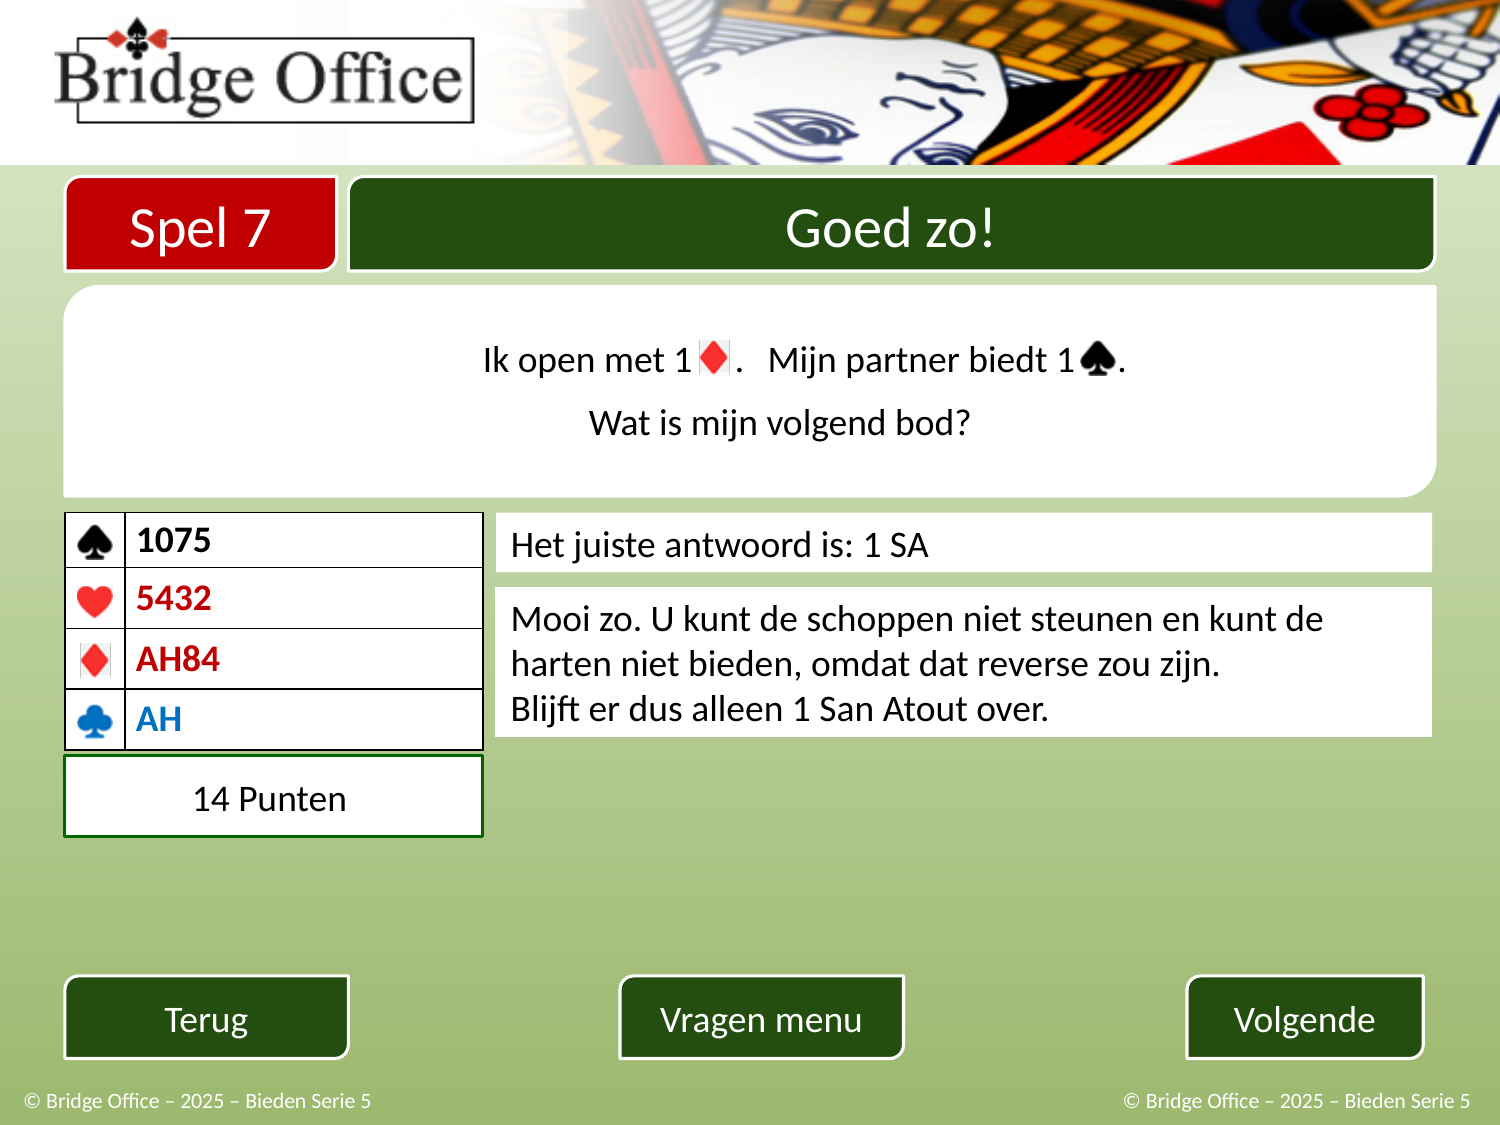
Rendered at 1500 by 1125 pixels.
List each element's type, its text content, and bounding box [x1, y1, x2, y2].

picture [0, 0, 1500, 166]
picture [77, 643, 114, 679]
text_box Goed zo! [346, 179, 1437, 273]
table_cell [66, 629, 124, 688]
text_box Volgende [1185, 974, 1425, 1061]
table_cell [66, 568, 124, 628]
text_box Wat is mijn volgend bod? [573, 390, 995, 451]
text_box © Bridge Office – 2025 – Bieden Serie 5 [1107, 1079, 1500, 1121]
table_cell AH [126, 690, 482, 749]
text_box Ik open met 1 . [468, 327, 788, 388]
table_cell AH84 [126, 629, 482, 688]
picture [77, 585, 114, 618]
text_box Het juiste antwoord is: 1 SA [496, 512, 1433, 573]
table_cell [66, 690, 124, 749]
table_cell 5432 [126, 568, 482, 628]
text_box © Bridge Office – 2025 – Bieden Serie 5 [8, 1079, 393, 1121]
table_header [66, 513, 124, 567]
picture [77, 524, 114, 561]
text_box Spel 7 [63, 179, 339, 273]
picture [1079, 340, 1116, 376]
text_box 14 Punten [63, 754, 484, 838]
text_box Mooi zo. U kunt de schoppen niet steunen en kunt de harten niet bieden, omdat dat reverse zou zijn. Blijft er dus alleen 1 San Atout over. [495, 587, 1432, 737]
text_box [63, 284, 1437, 498]
picture [77, 703, 114, 740]
text_box Mijn partner biedt 1 . [752, 327, 1167, 387]
picture [696, 340, 733, 376]
text_box Terug [63, 974, 350, 1061]
text_box Vragen menu [618, 974, 906, 1061]
table_header 1075 [126, 513, 482, 567]
